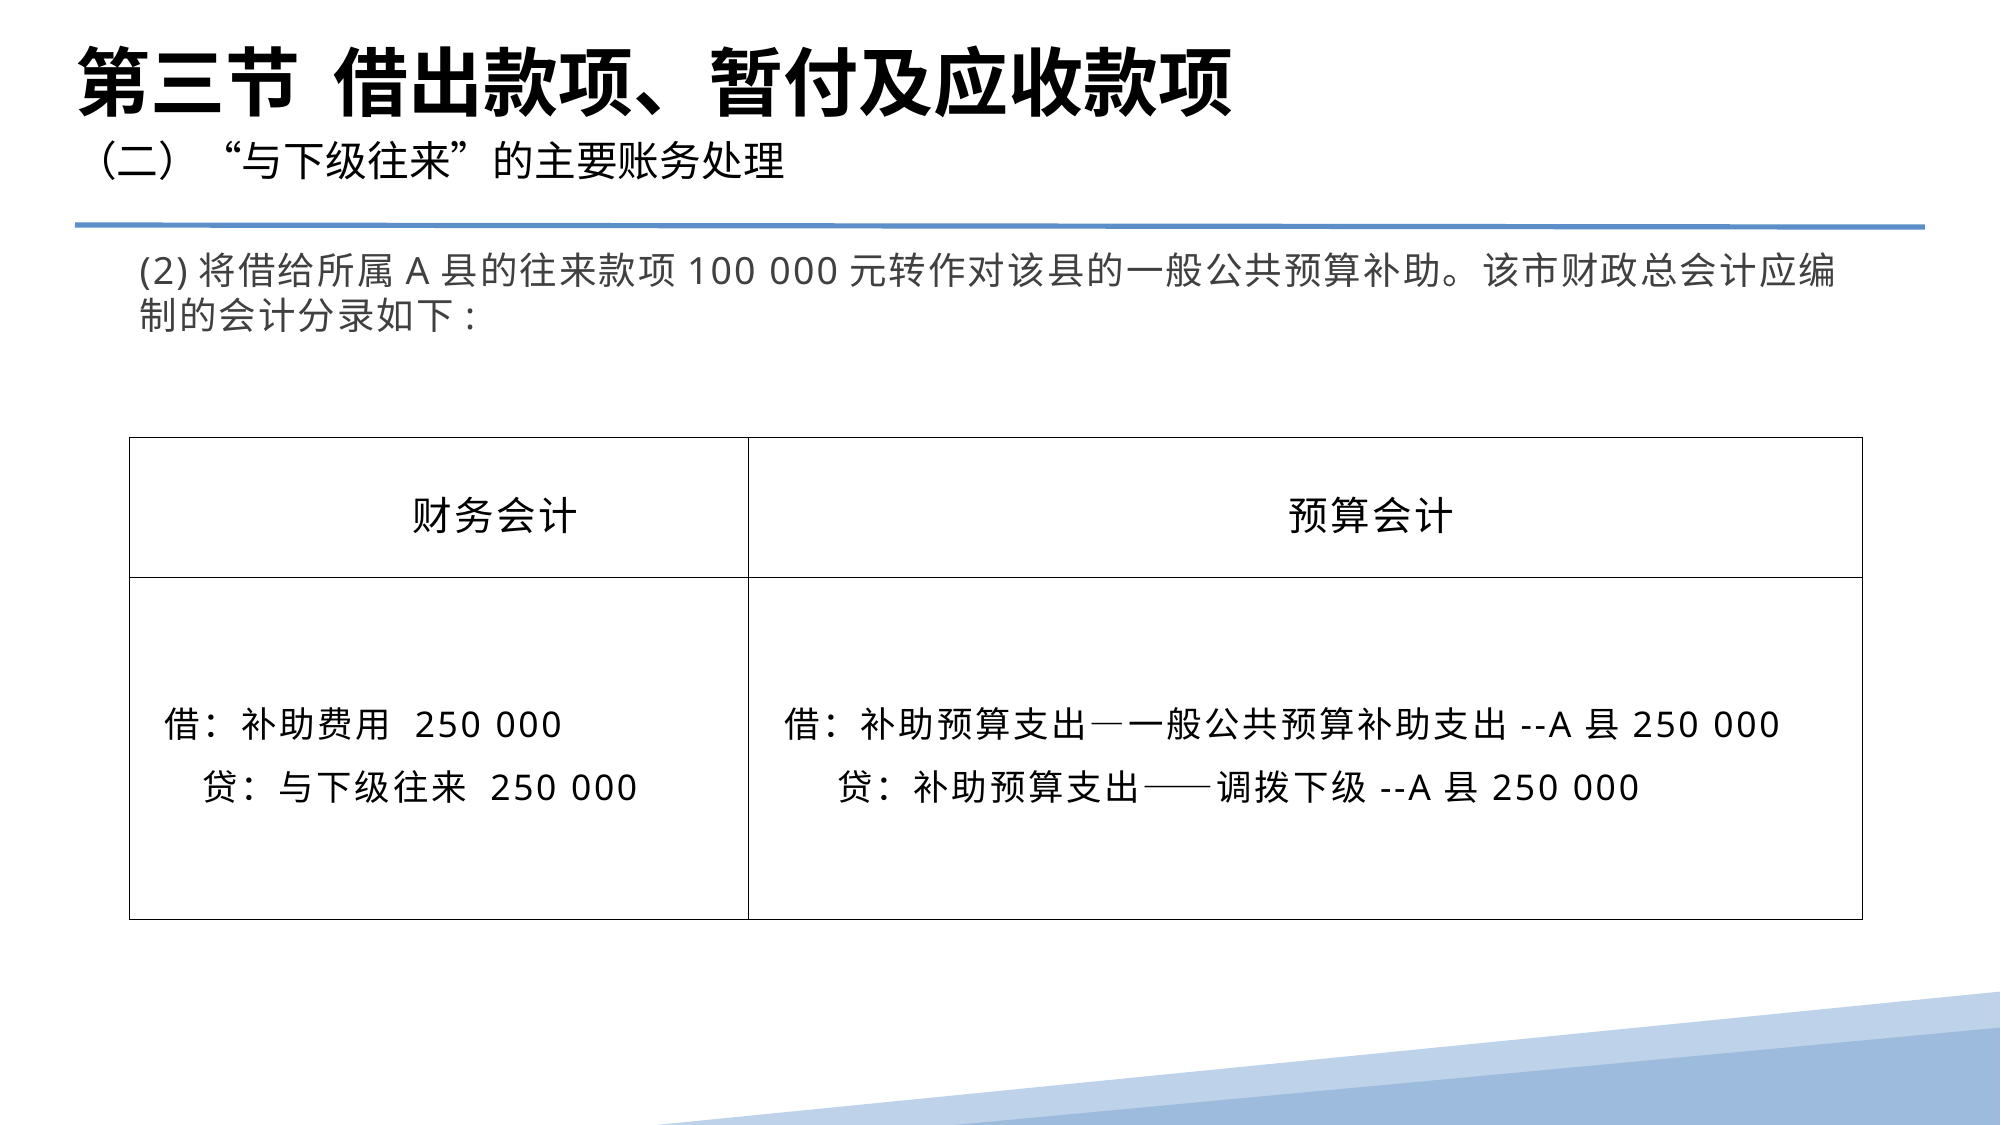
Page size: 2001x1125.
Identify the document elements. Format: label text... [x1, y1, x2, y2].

text_box 第三节 借出款项、暂付及应收款项 [75, 24, 1925, 124]
table_header 财务会计 [130, 438, 748, 577]
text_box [74, 224, 1925, 228]
text_box (2)将借给所属A县的往来款项100 000元转作对该县的一般公共预算补助。该市财政总会计应编制的会计分录如下: [129, 228, 1887, 413]
text_box （二）“与下级往来”的主要账务处理 [75, 124, 1925, 200]
table_cell 借：补助费用 250 000 贷：与下级往来 250 000 [130, 578, 748, 919]
table_cell 借：补助预算支出—一般公共预算补助支出--A县250 000 贷：补助预算支出——调拨下级--A县250 000 [749, 578, 1862, 919]
table_header 预算会计 [749, 438, 1862, 577]
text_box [656, 991, 2000, 1125]
